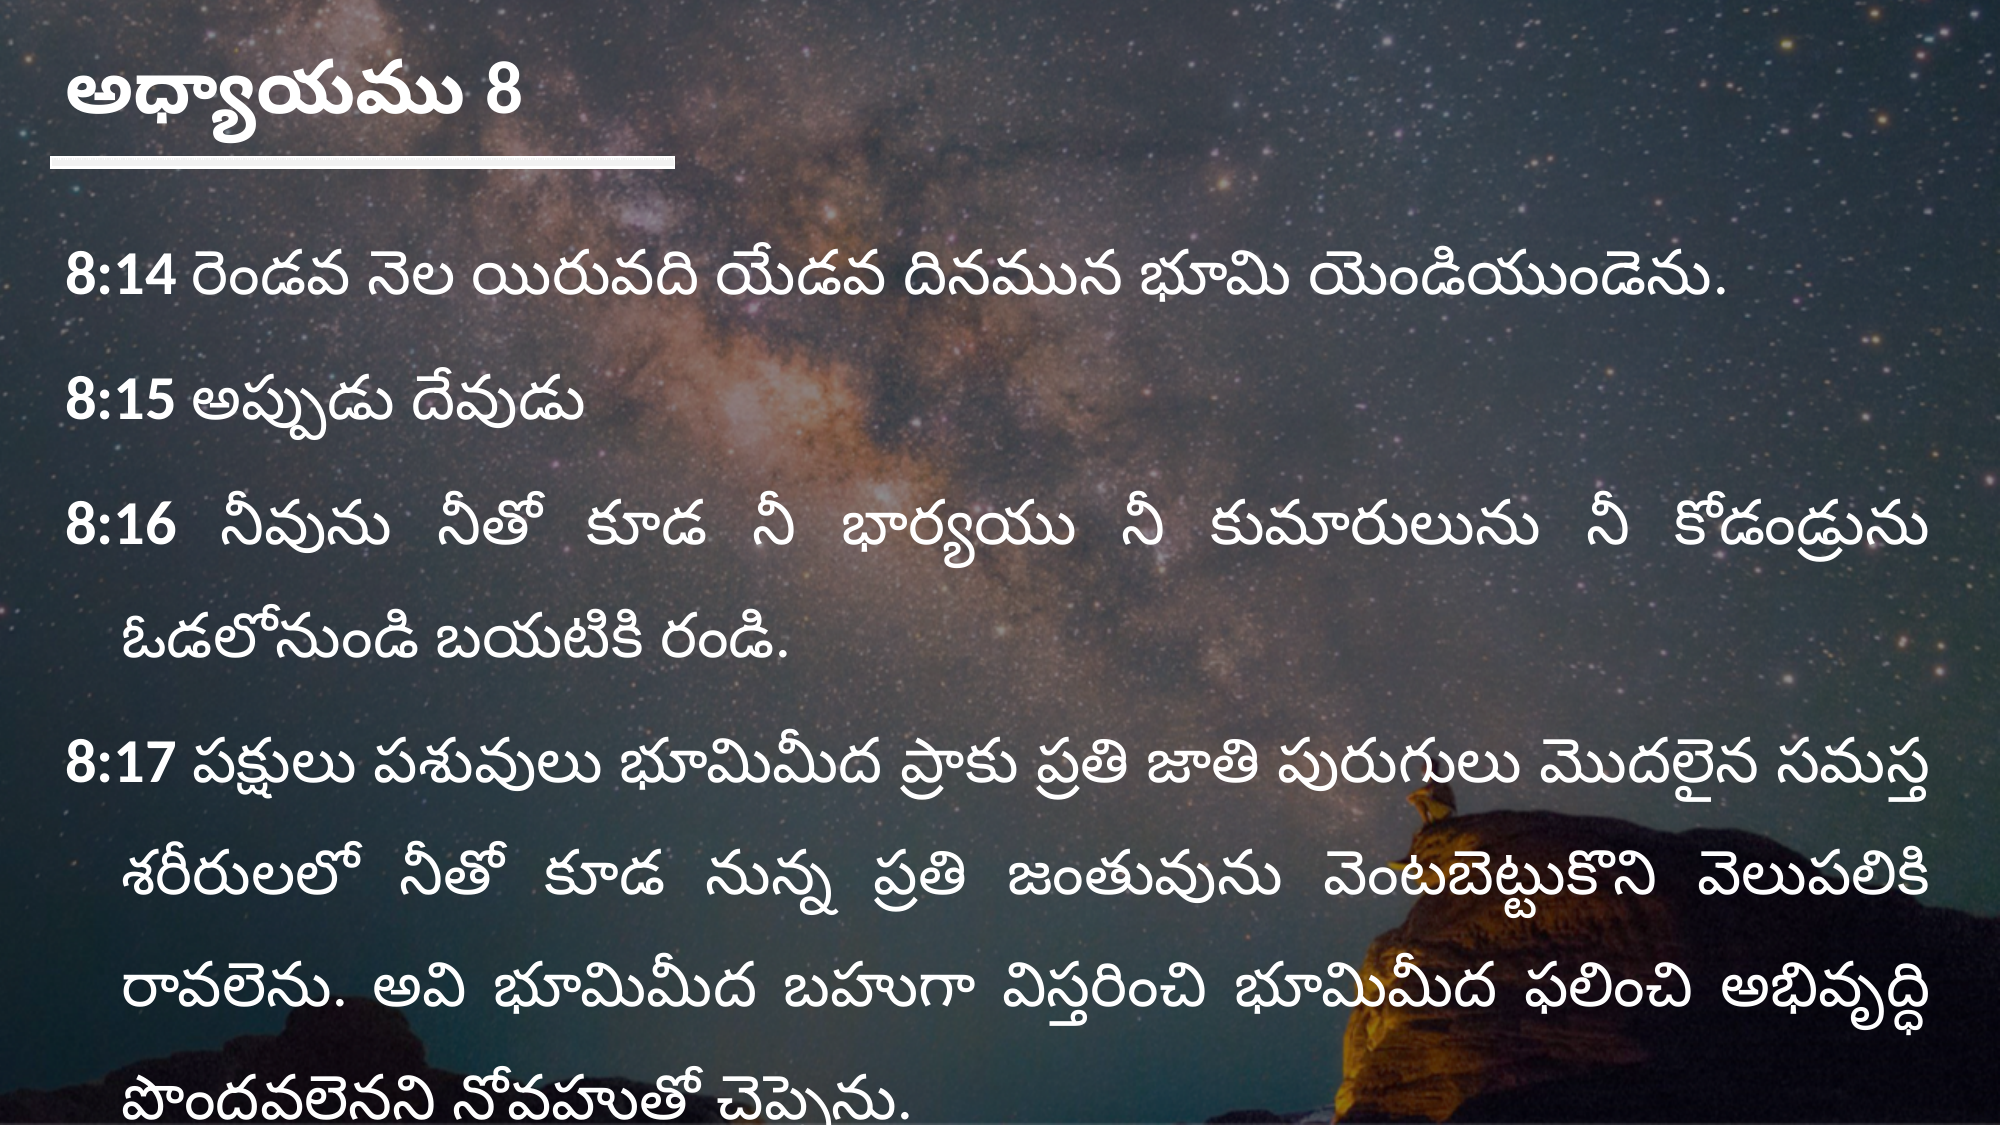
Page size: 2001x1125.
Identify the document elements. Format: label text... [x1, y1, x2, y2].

picture [0, 0, 2000, 1125]
title అధ్యాయము 8 [50, 0, 1925, 167]
list 8:14 రెండవ నెల యిరువది యేడవ దినమున భూమి యెండియుండెను. 8:15 అప్పుడు దేవుడు 8:16 నీవును నీతో కూడ నీ భార్యయు నీ కుమారులును నీ కోడండ్రును ఓడలోనుండి బయటికి రండి. 8:17 పక్షులు పశువులు భూమిమీద ప్రాకు ప్రతి జాతి పురుగులు మొదలైన సమస్త శరీరులలో నీతో కూడ నున్న ప్రతి జంతువును వెంటబెట్టుకొని వెలుపలికి రావలెను. అవి భూమిమీద బహుగా విస్తరించి భూమిమీద ఫలించి అభివృద్ధి పొందవలెనని నోవహుతో చెప్పెను. [50, 187, 1946, 1063]
